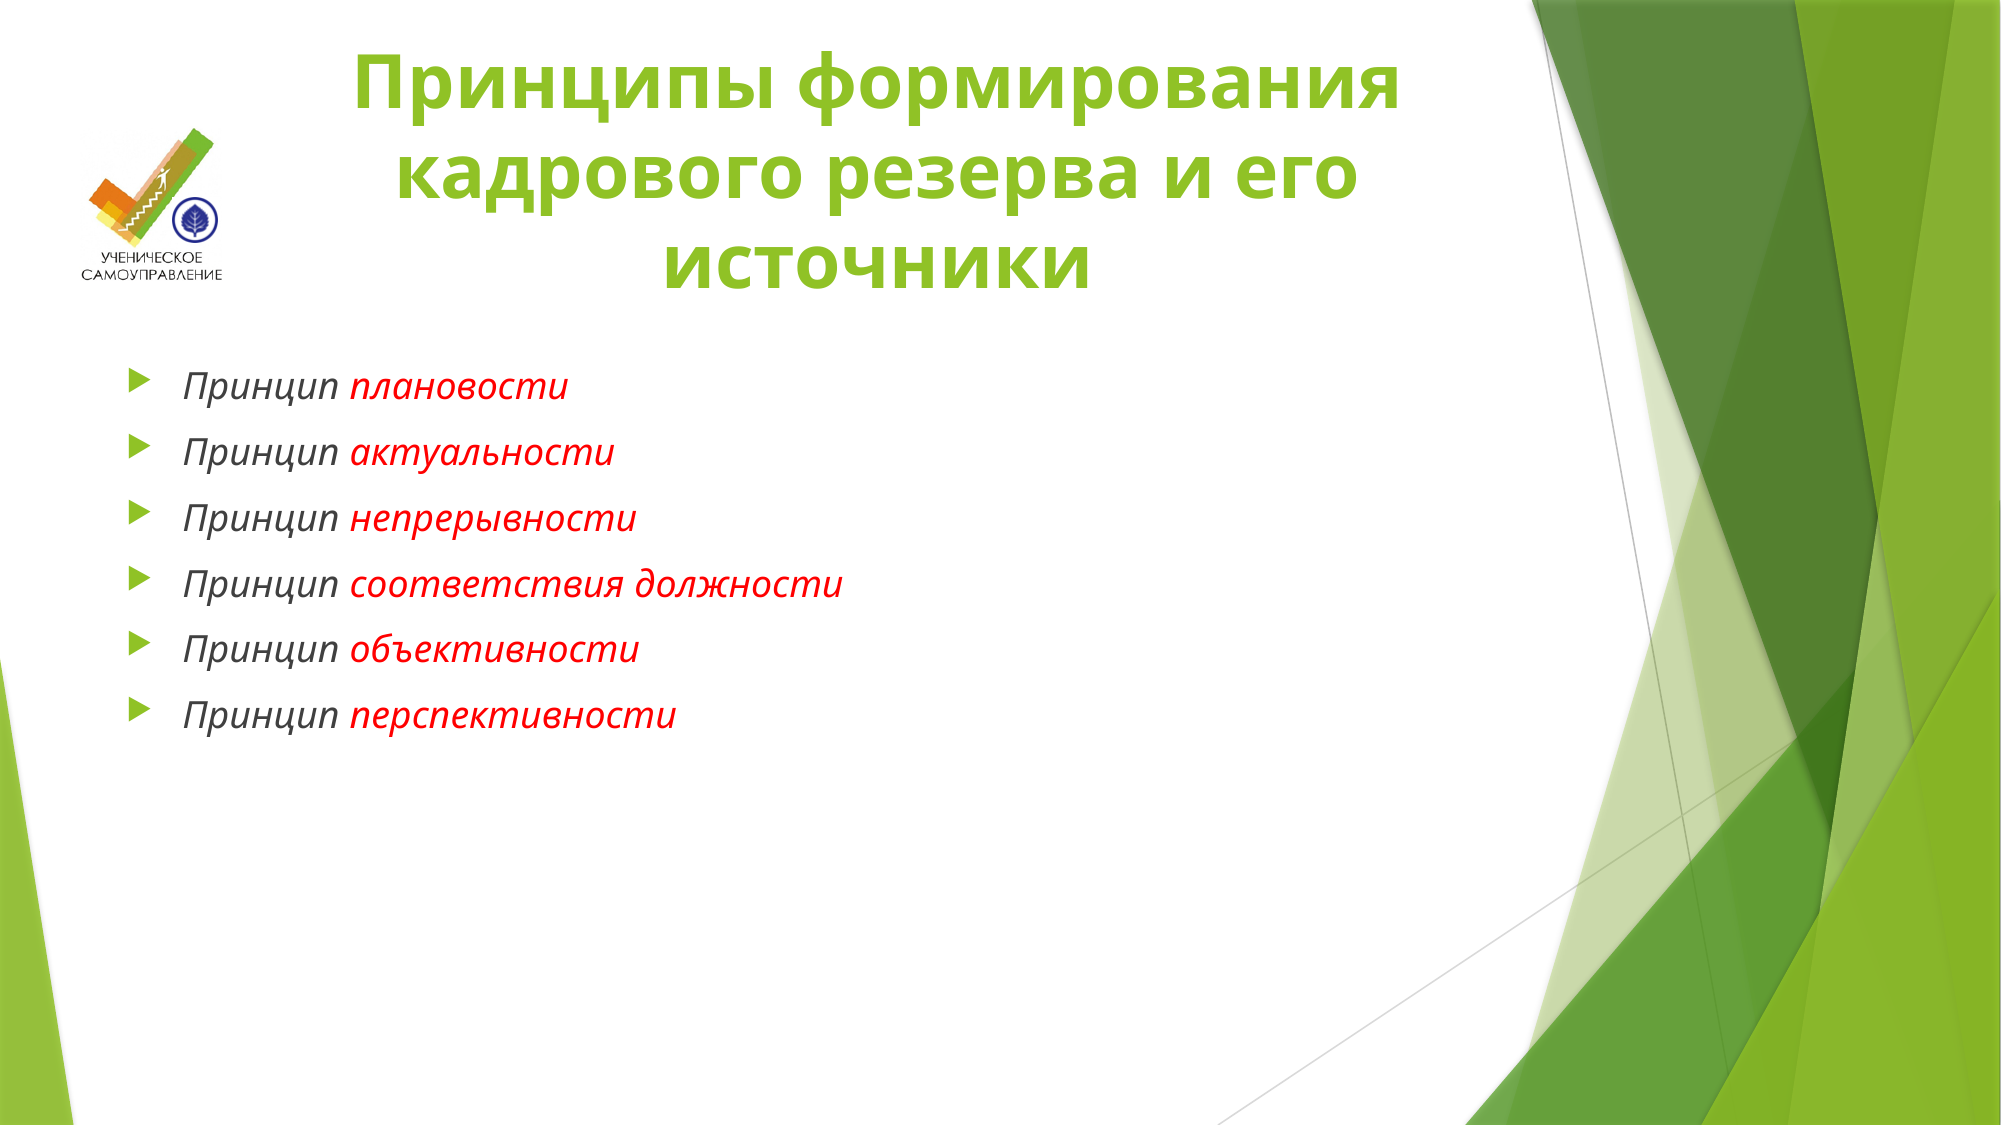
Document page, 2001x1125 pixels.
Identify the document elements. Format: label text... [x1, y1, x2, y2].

title Принципы формирования кадрового резерва и его источники [172, 26, 1583, 243]
picture [19, 122, 274, 293]
list Принцип плановости Принцип актуальности Принцип непрерывности Принцип соответствия должности Принцип объективности Принцип перспективности [111, 354, 1522, 992]
